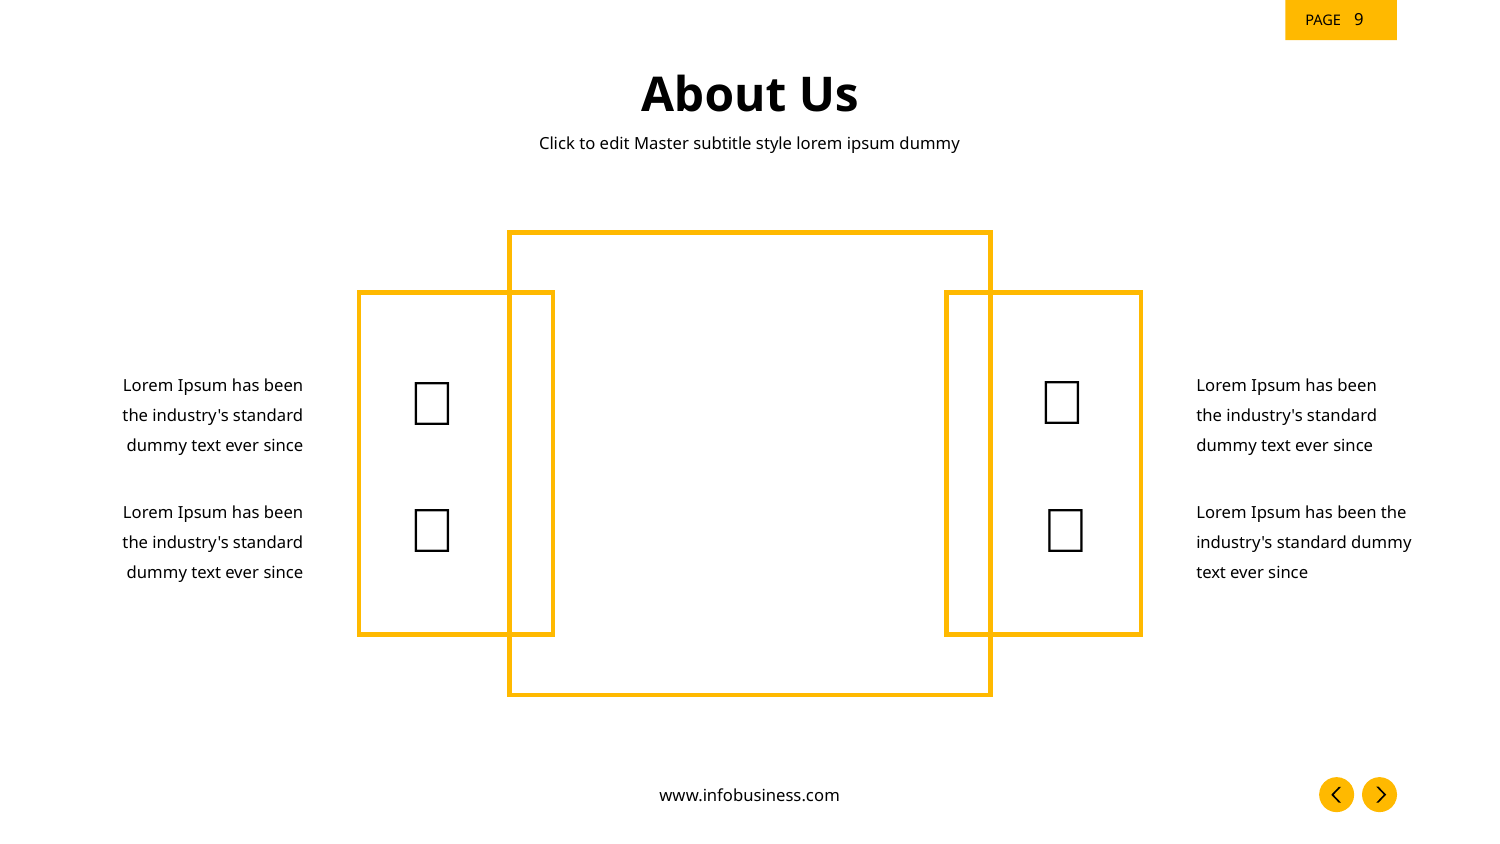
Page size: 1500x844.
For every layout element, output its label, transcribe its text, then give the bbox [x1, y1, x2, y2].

slide_number ‹#› [1342, 8, 1401, 32]
footer www.infobusiness.com [628, 772, 872, 818]
subtitle Click to edit Master subtitle style lorem ipsum dummy [103, 134, 1397, 153]
picture [509, 232, 991, 696]
text_box [995, 292, 1141, 635]
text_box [393, 356, 472, 572]
text_box Lorem Ipsum has been the industry's standard dummy text ever since [1185, 486, 1428, 569]
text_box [1026, 356, 1105, 572]
text_box Lorem Ipsum has been the industry's standard dummy text ever since [88, 486, 315, 569]
text_box [358, 292, 504, 635]
title About Us [103, 58, 1397, 134]
text_box Lorem Ipsum has been the industry's standard dummy text ever since [1185, 358, 1412, 442]
text_box Lorem Ipsum has been the industry's standard dummy text ever since [88, 358, 315, 442]
